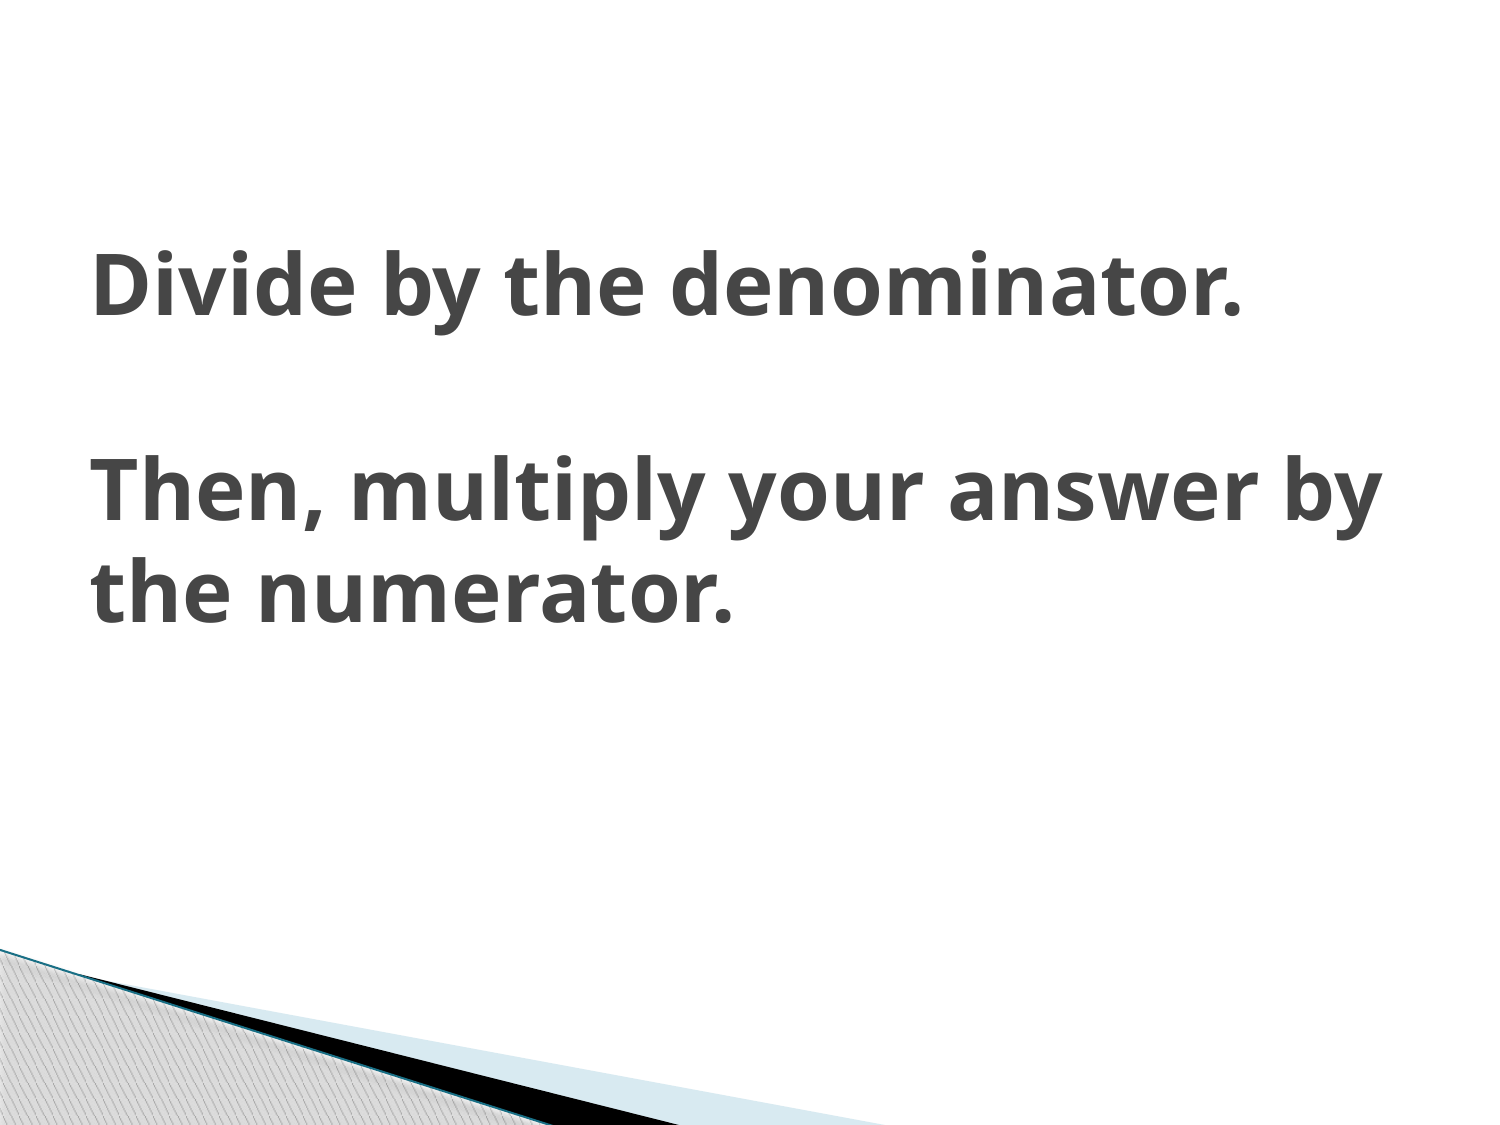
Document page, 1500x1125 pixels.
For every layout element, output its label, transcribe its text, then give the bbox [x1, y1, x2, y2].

title Divide by the denominator. Then, multiply your answer by the numerator. [75, 45, 1425, 825]
